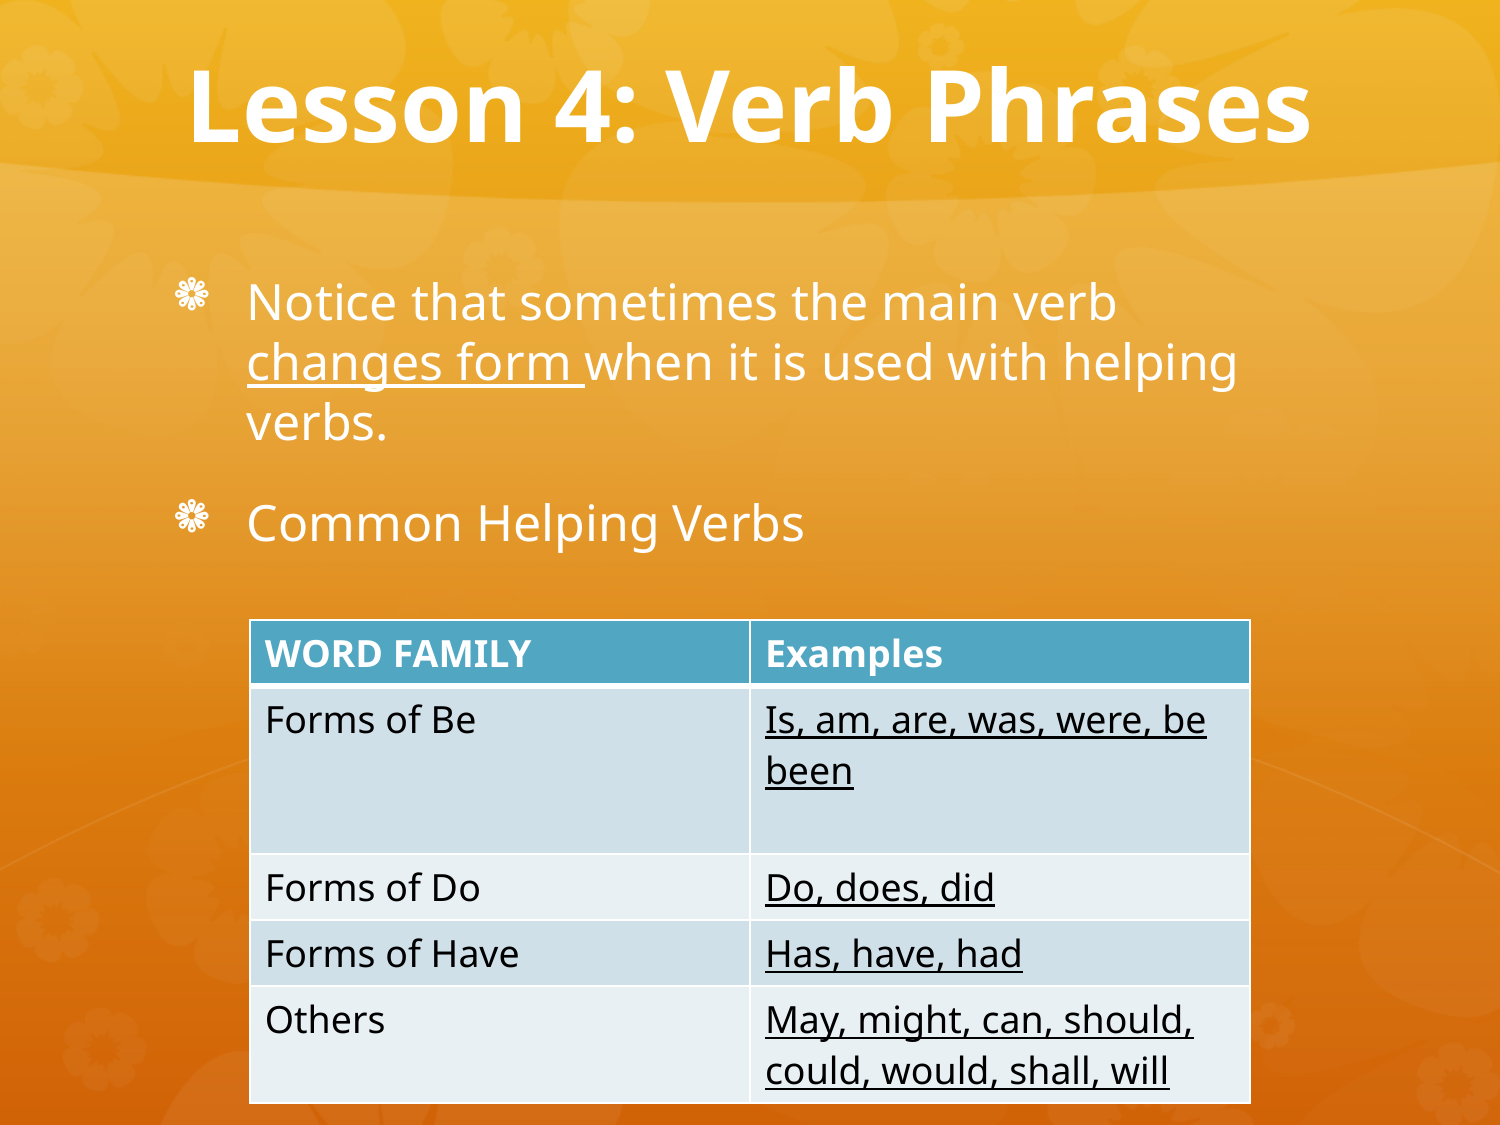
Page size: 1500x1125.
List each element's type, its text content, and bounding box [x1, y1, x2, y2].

table_cell Do, does, did [751, 855, 1249, 919]
picture [0, 0, 1500, 1125]
table_cell Others [251, 987, 749, 1102]
table_cell Forms of Have [251, 921, 749, 985]
table_cell Forms of Be [251, 689, 749, 853]
table_header WORD FAMILY [251, 621, 749, 683]
table_cell Forms of Do [251, 855, 749, 919]
table_cell May, might, can, should, could, would, shall, will [751, 987, 1249, 1102]
table_cell Is, am, are, was, were, be been [751, 689, 1249, 853]
table_header Examples [751, 621, 1249, 683]
title Lesson 4: Verb Phrases [127, 14, 1372, 203]
list Notice that sometimes the main verb changes form when it is used with helping verbs. Common Helping Verbs [156, 262, 1344, 967]
table_cell Has, have, had [751, 921, 1249, 985]
